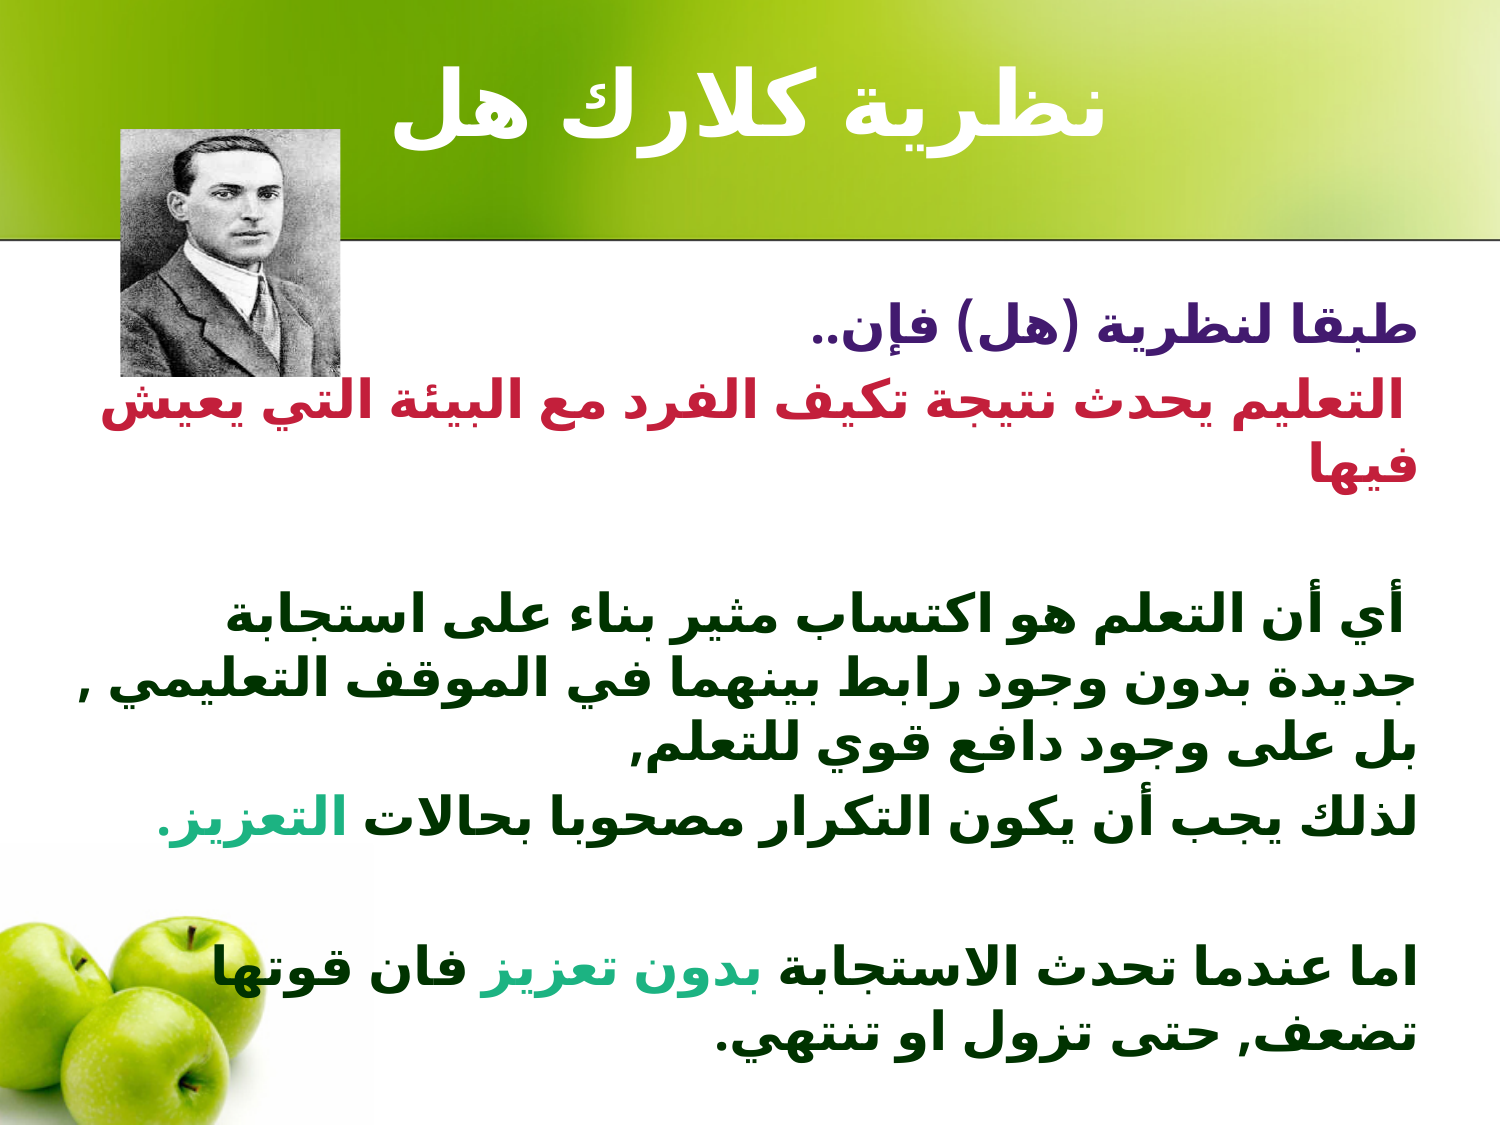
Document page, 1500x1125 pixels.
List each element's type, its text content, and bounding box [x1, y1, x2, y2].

list طبقا لنظرية (هل) فإن.. التعليم يحدث نتيجة تكيف الفرد مع البيئة التي يعيش فيها أي أن التعلم هو اكتساب مثير بناء على استجابة جديدة بدون وجود رابط بينهما في الموقف التعليمي , بل على وجود دافع قوي للتعلم, لذلك يجب أن يكون التكرار مصحوبا بحالات التعزيز. اما عندما تحدث الاستجابة بدون تعزيز فان قوتها تضعف, حتى تزول او تنتهي. [62, 281, 1442, 1077]
title نظرية كلارك هل [62, 24, 1438, 176]
picture [0, 0, 1500, 1125]
